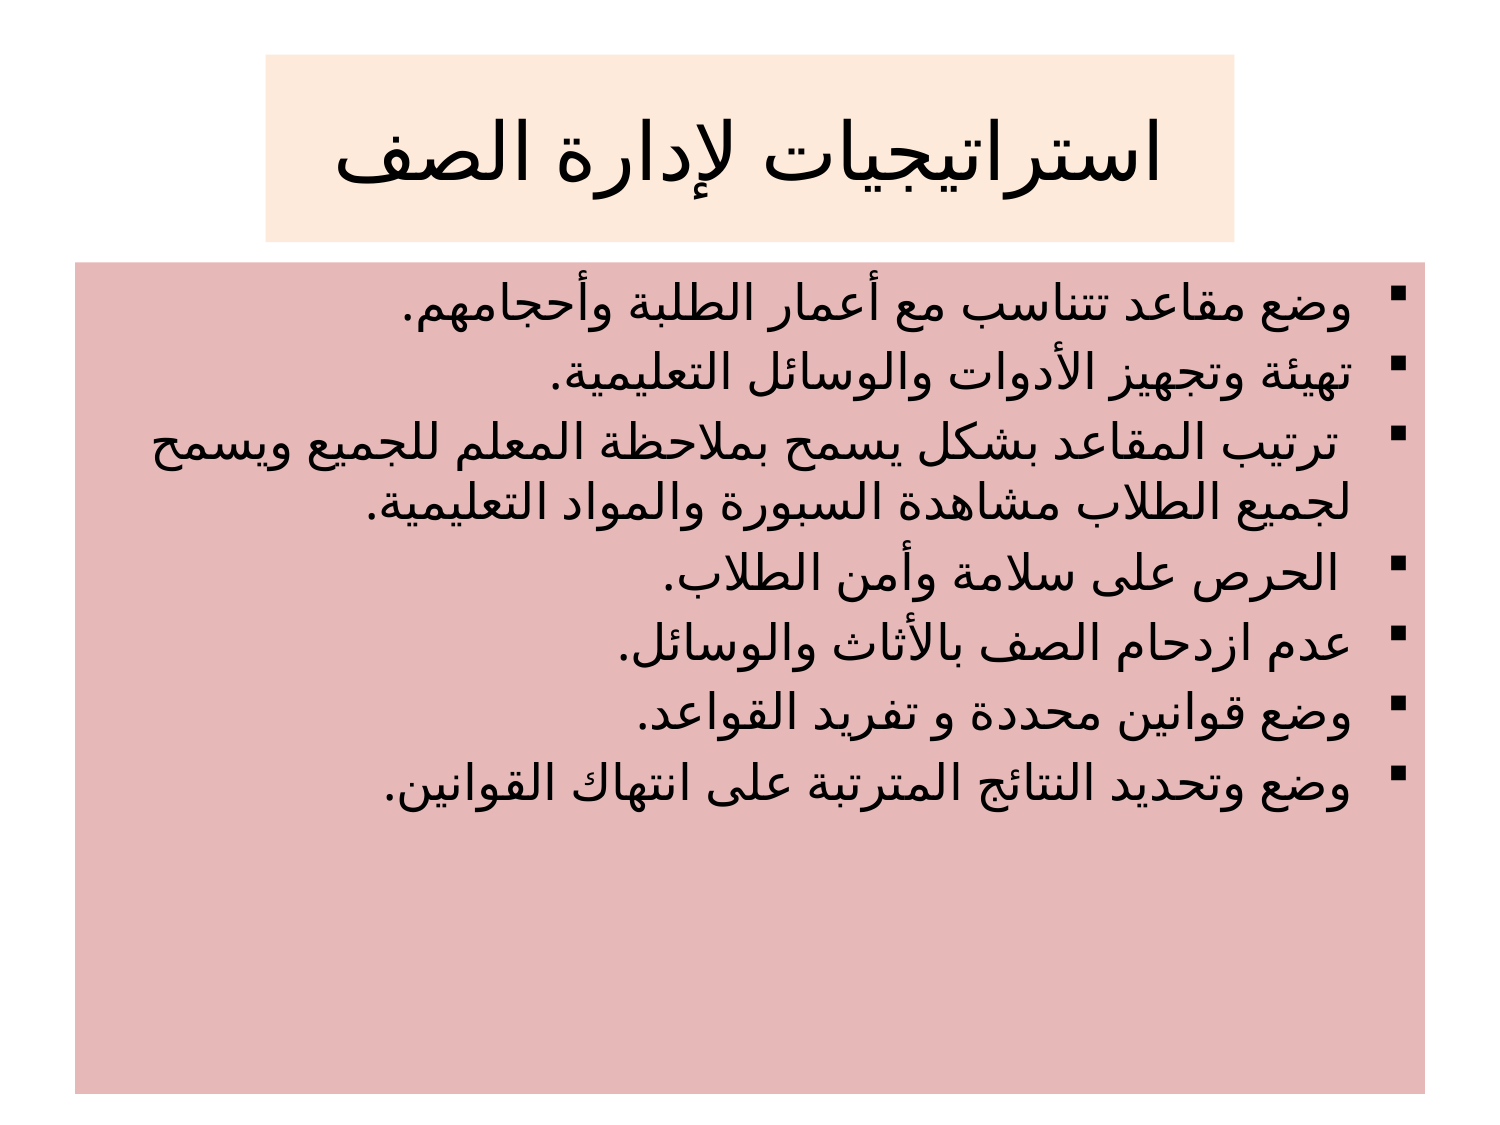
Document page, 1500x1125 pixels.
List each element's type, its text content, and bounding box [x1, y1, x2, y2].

list وضع مقاعد تتناسب مع أعمار الطلبة وأحجامهم. تهيئة وتجهيز الأدوات والوسائل التعليمية. ترتيب المقاعد بشكل يسمح بملاحظة المعلم للجميع ويسمح لجميع الطلاب مشاهدة السبورة والمواد التعليمية. الحرص على سلامة وأمن الطلاب. عدم ازدحام الصف بالأثاث والوسائل. وضع قوانين محددة و تفريد القواعد. وضع وتحديد النتائج المترتبة على انتهاك القوانين. [75, 262, 1425, 1094]
title استراتيجيات لإدارة الصف [265, 54, 1235, 243]
